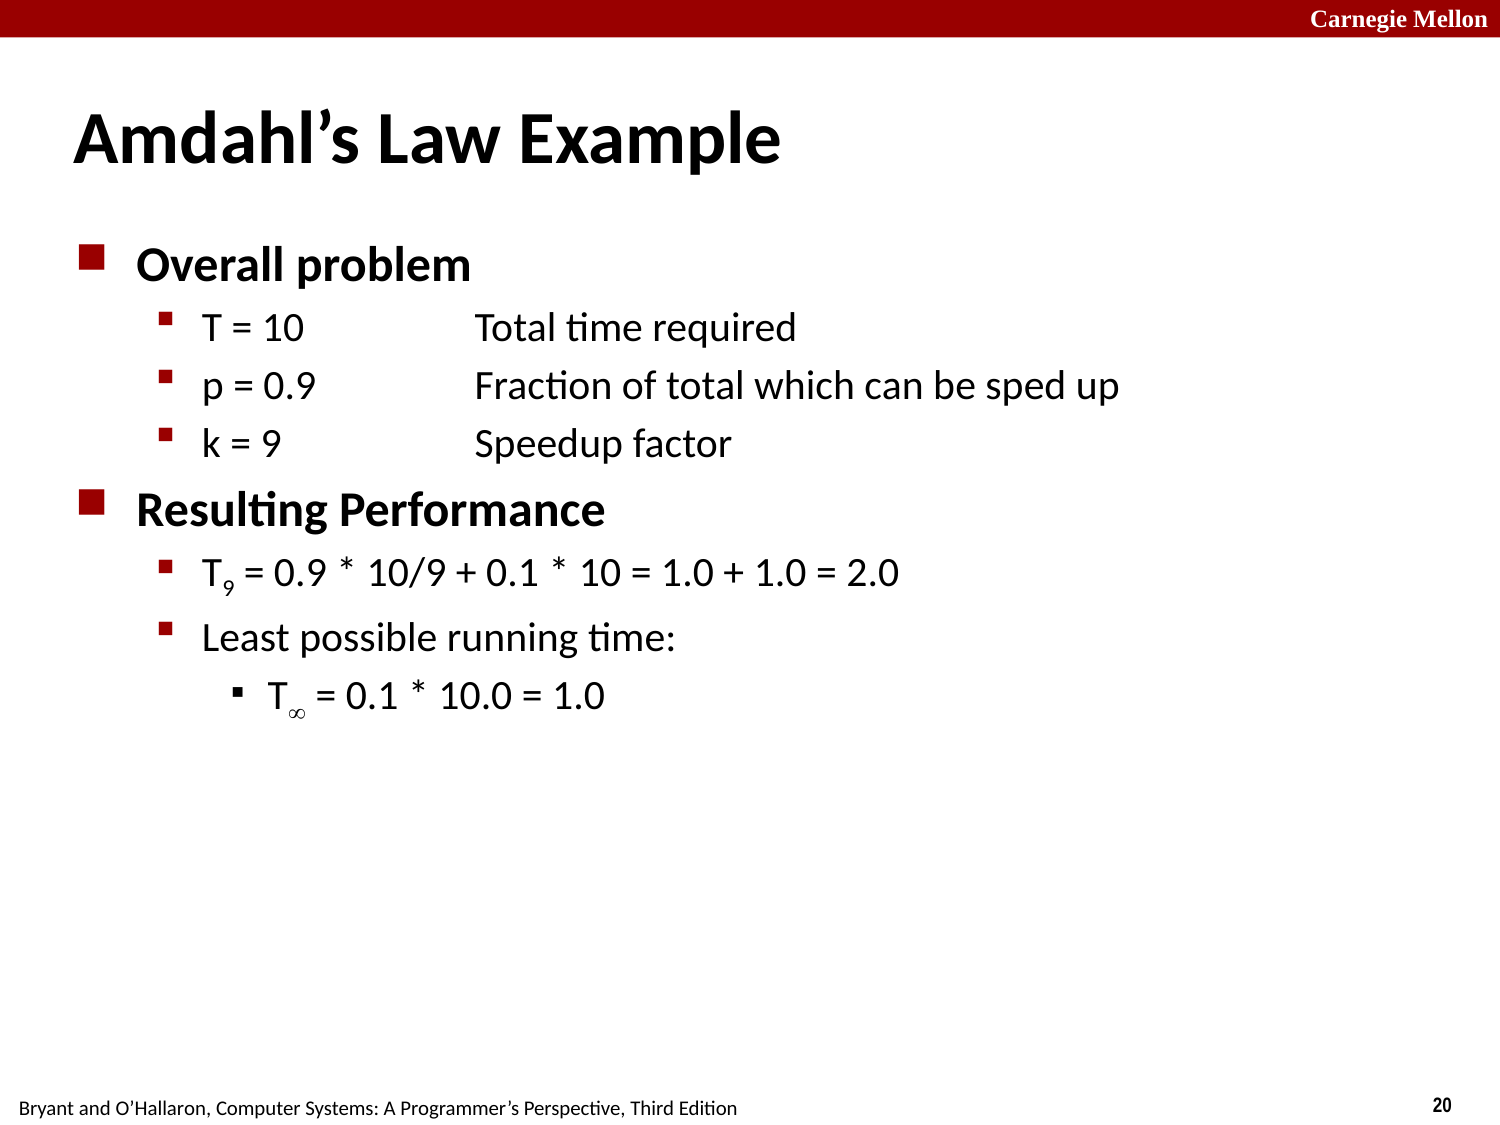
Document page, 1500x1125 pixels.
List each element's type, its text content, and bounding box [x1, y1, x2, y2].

title Amdahl’s Law Example [58, 71, 1305, 197]
list Overall problem T = 10 Total time required p = 0.9 Fraction of total which can be sped up k = 9 Speedup factor Resulting Performance T9 = 0.9 * 10/9 + 0.1 * 10 = 1.0 + 1.0 = 2.0 Least possible running time: T = 0.1 * 10.0 = 1.0 [64, 223, 1361, 1040]
